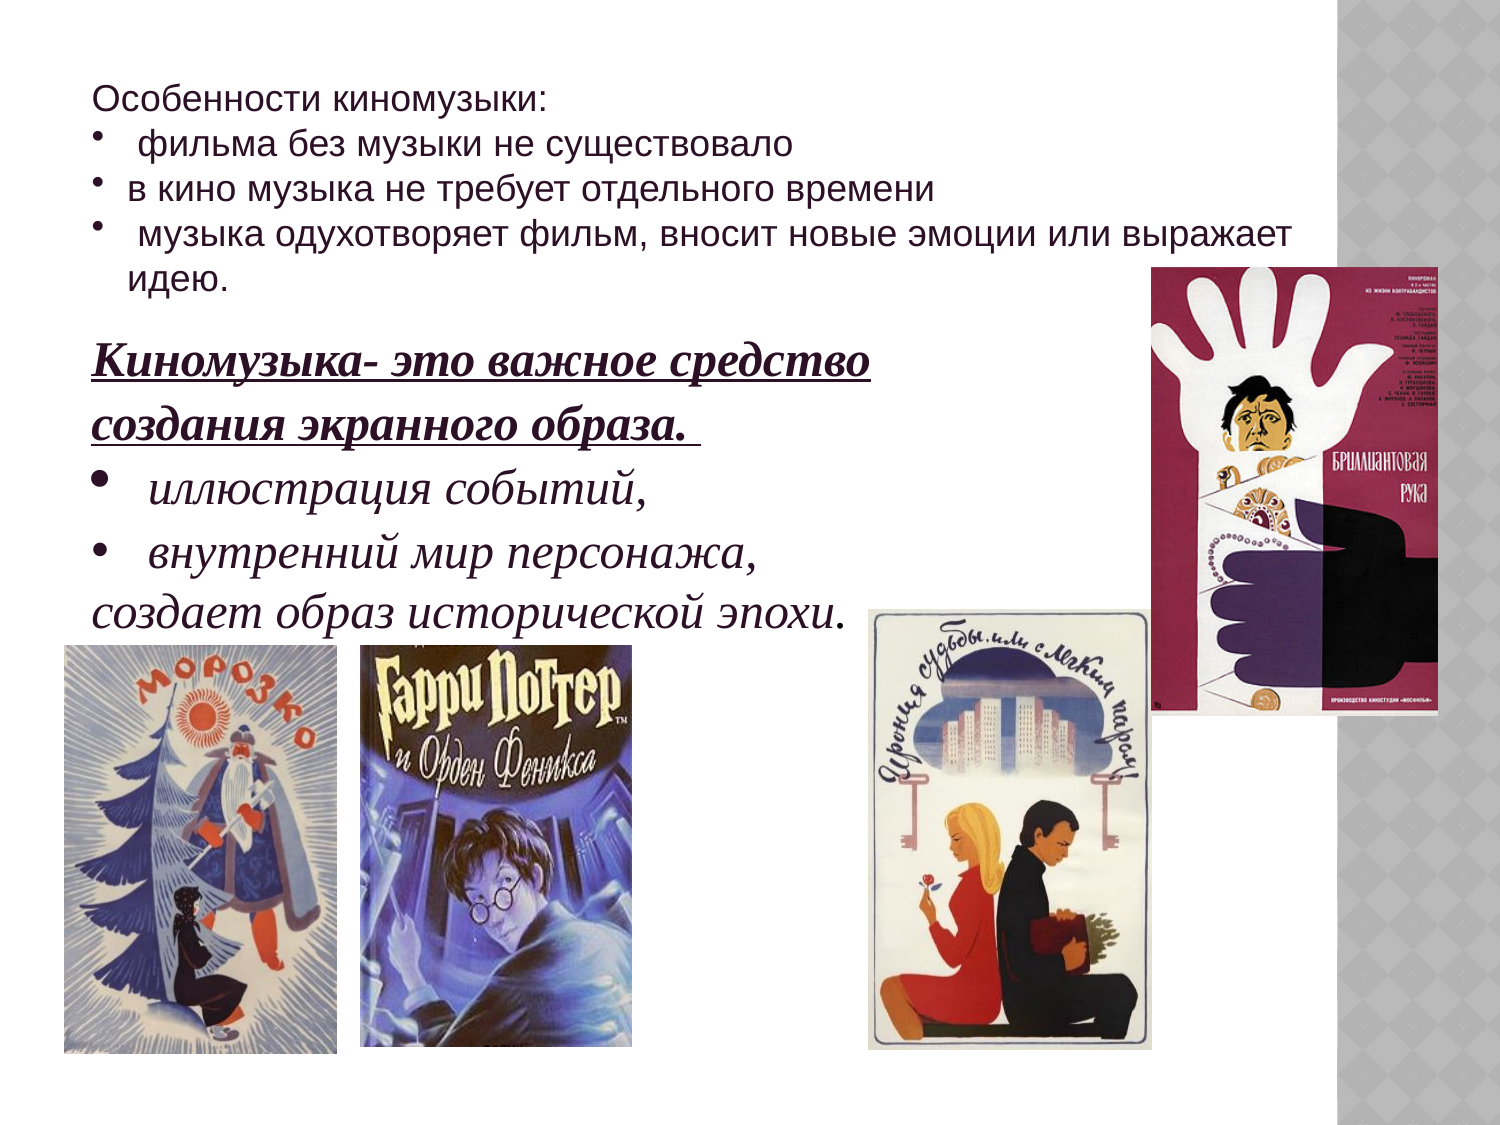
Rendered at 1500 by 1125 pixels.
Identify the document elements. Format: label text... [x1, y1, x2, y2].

text_box Киномузыка- это важное средство создания экранного образа. иллюстрация событий, внутренний мир персонажа, создает образ исторической эпохи. [76, 314, 1043, 647]
picture [1151, 266, 1438, 717]
picture [64, 644, 337, 1054]
picture [867, 609, 1152, 1050]
picture [359, 644, 633, 1048]
text_box Особенности киномузыки: фильма без музыки не существовало в кино музыка не требует отдельного времени музыка одухотворяет фильм, вносит новые эмоции или выражает идею. [76, 66, 1343, 307]
